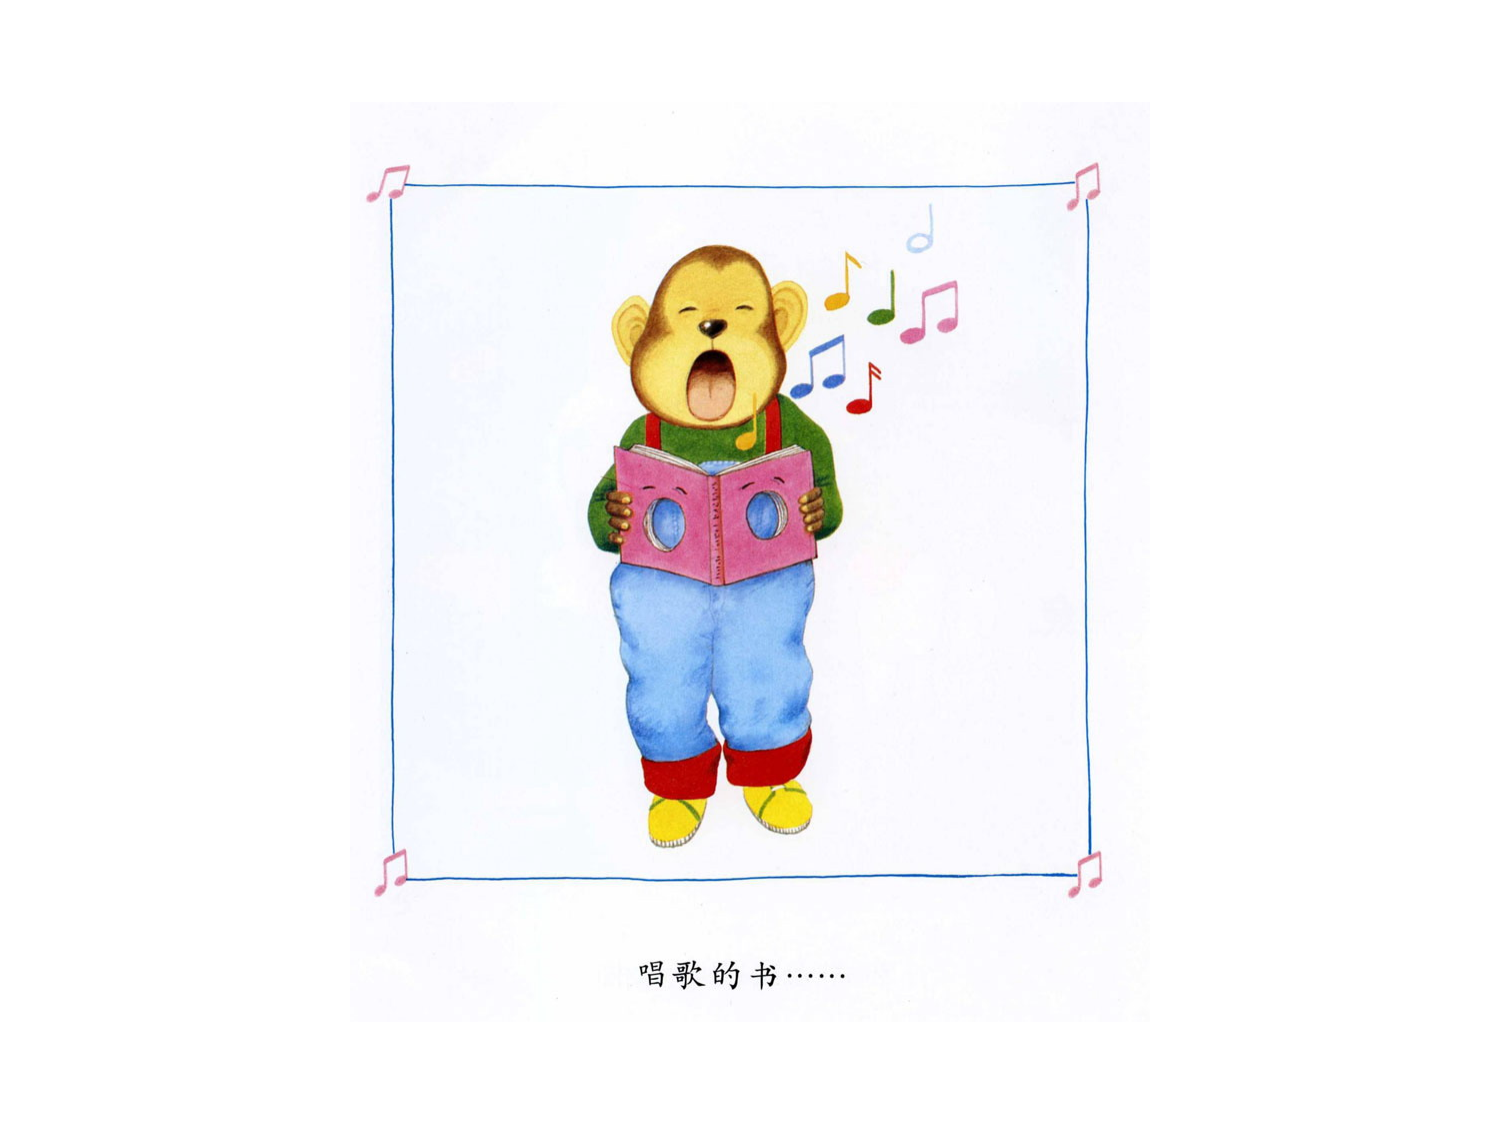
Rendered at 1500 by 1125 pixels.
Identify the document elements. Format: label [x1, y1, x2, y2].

picture [349, 102, 1151, 1023]
